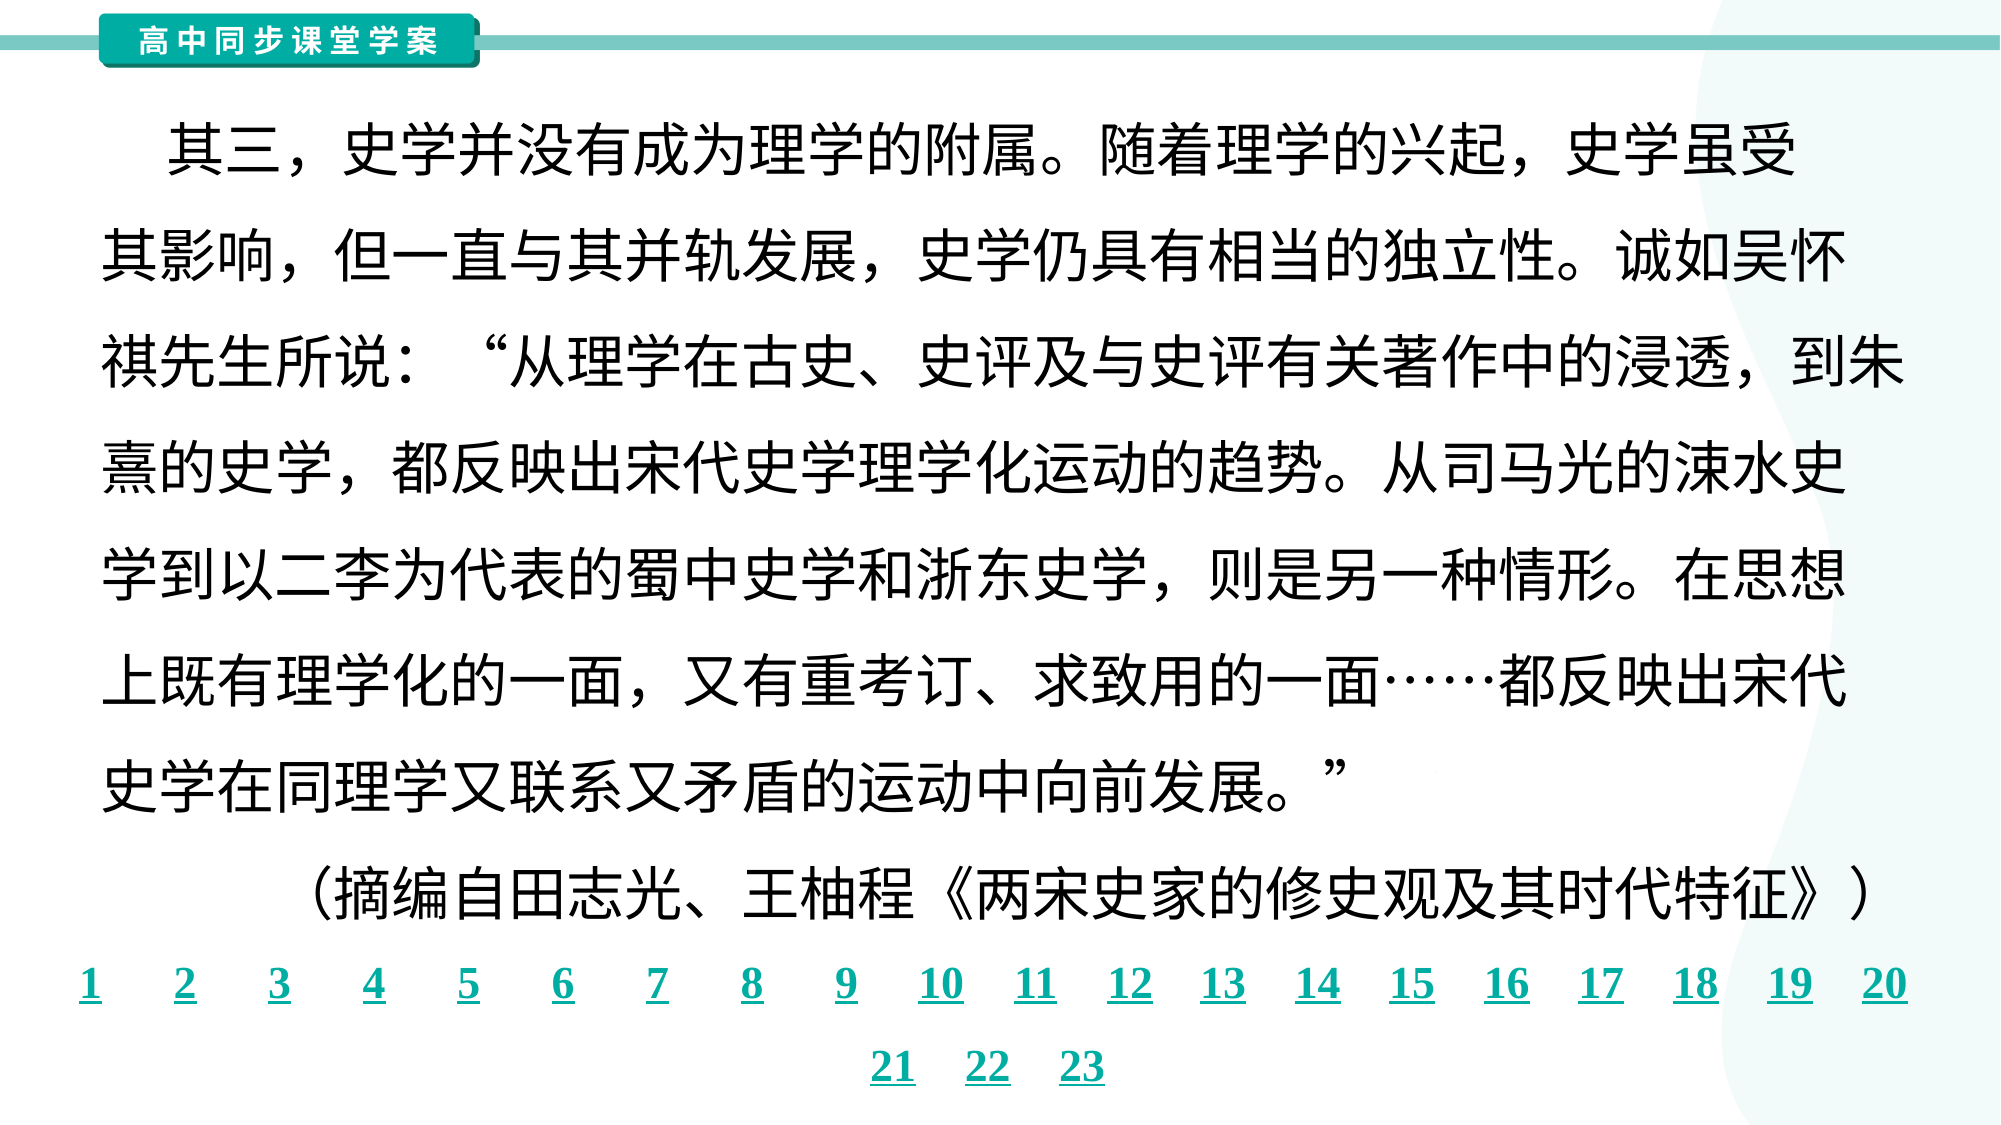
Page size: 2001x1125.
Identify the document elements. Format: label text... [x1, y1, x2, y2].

picture [0, 0, 2000, 1125]
text_box 其三，史学并没有成为理学的附属。随着理学的兴起，史学虽受 其影响，但一直与其并轨发展，史学仍具有相当的独立性。诚如吴怀 祺先生所说：“从理学在古史、史评及与史评有关著作中的浸透，到朱 熹的史学，都反映出宋代史学理学化运动的趋势。从司马光的涑水史 学到以二李为代表的蜀中史学和浙东史学，则是另一种情形。在思想 上既有理学化的一面，又有重考订、求致用的一面……都反映出宋代 史学在同理学又联系又矛盾的运动中向前发展。” （摘编自田志光、王柚程《两宋史家的修史观及其时代特征》） [100, 76, 1899, 927]
